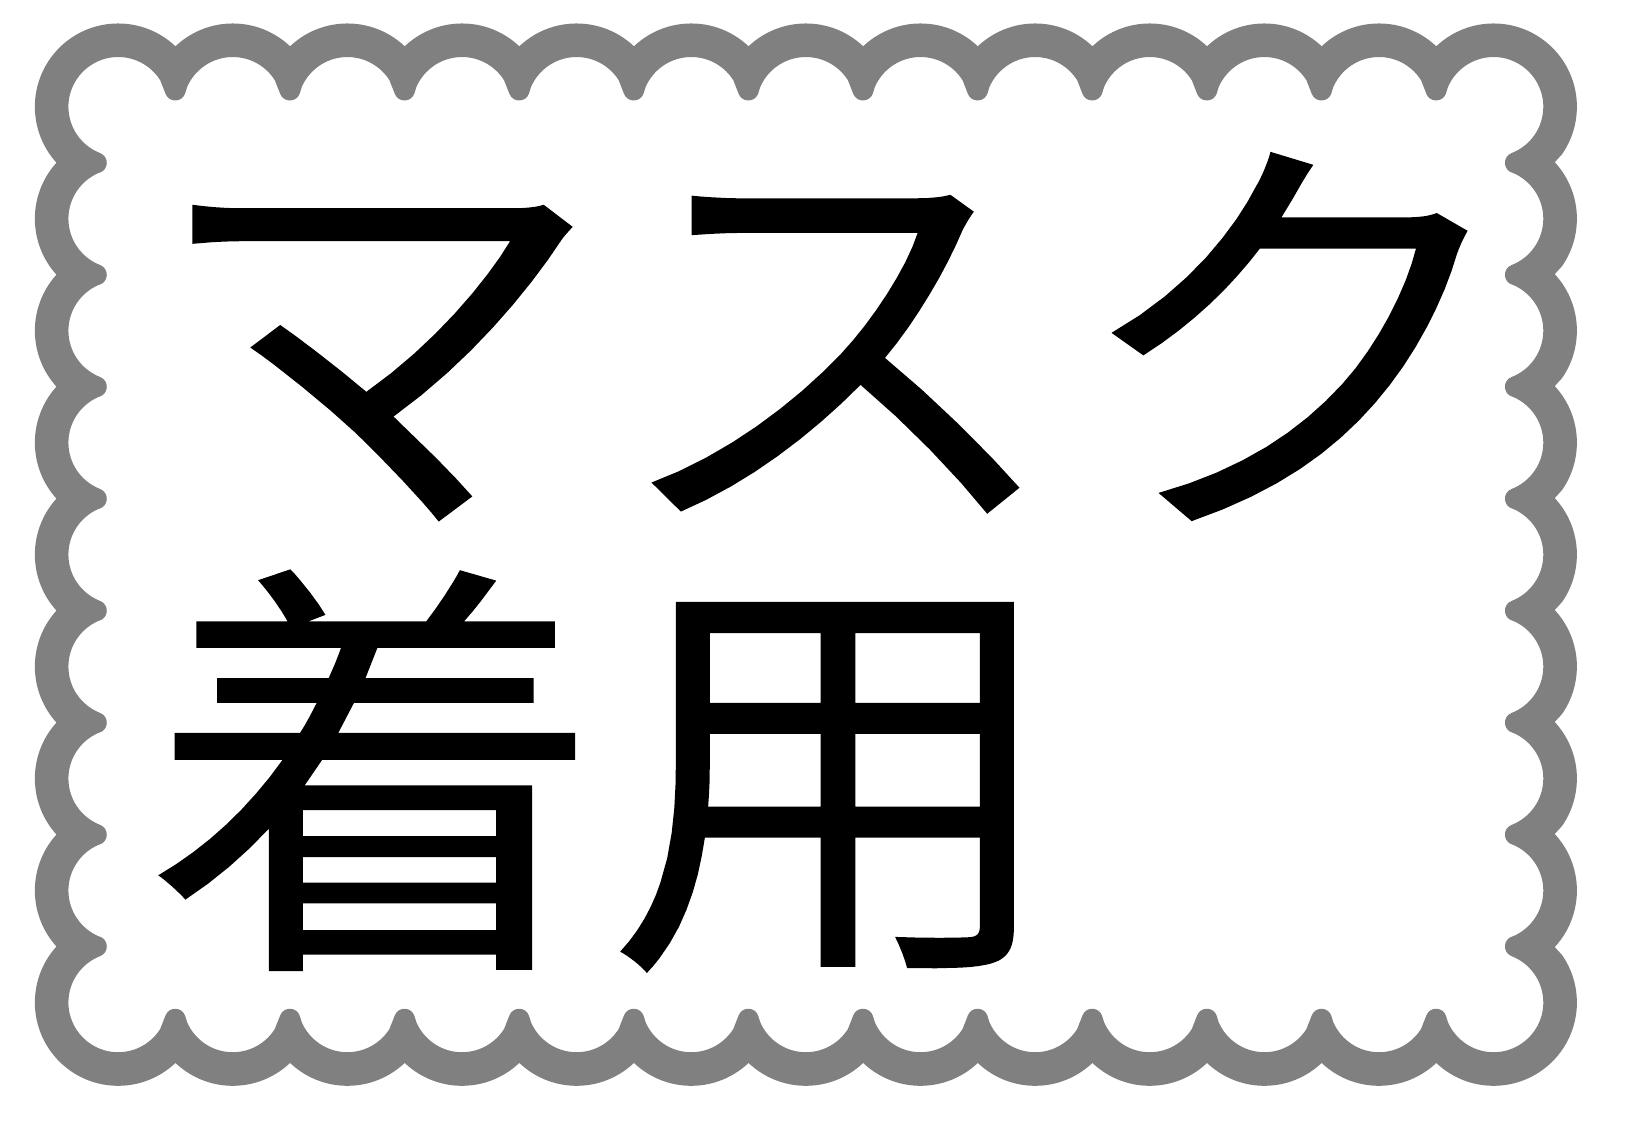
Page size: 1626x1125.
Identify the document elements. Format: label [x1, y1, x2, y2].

text_box [43, 31, 1569, 1078]
